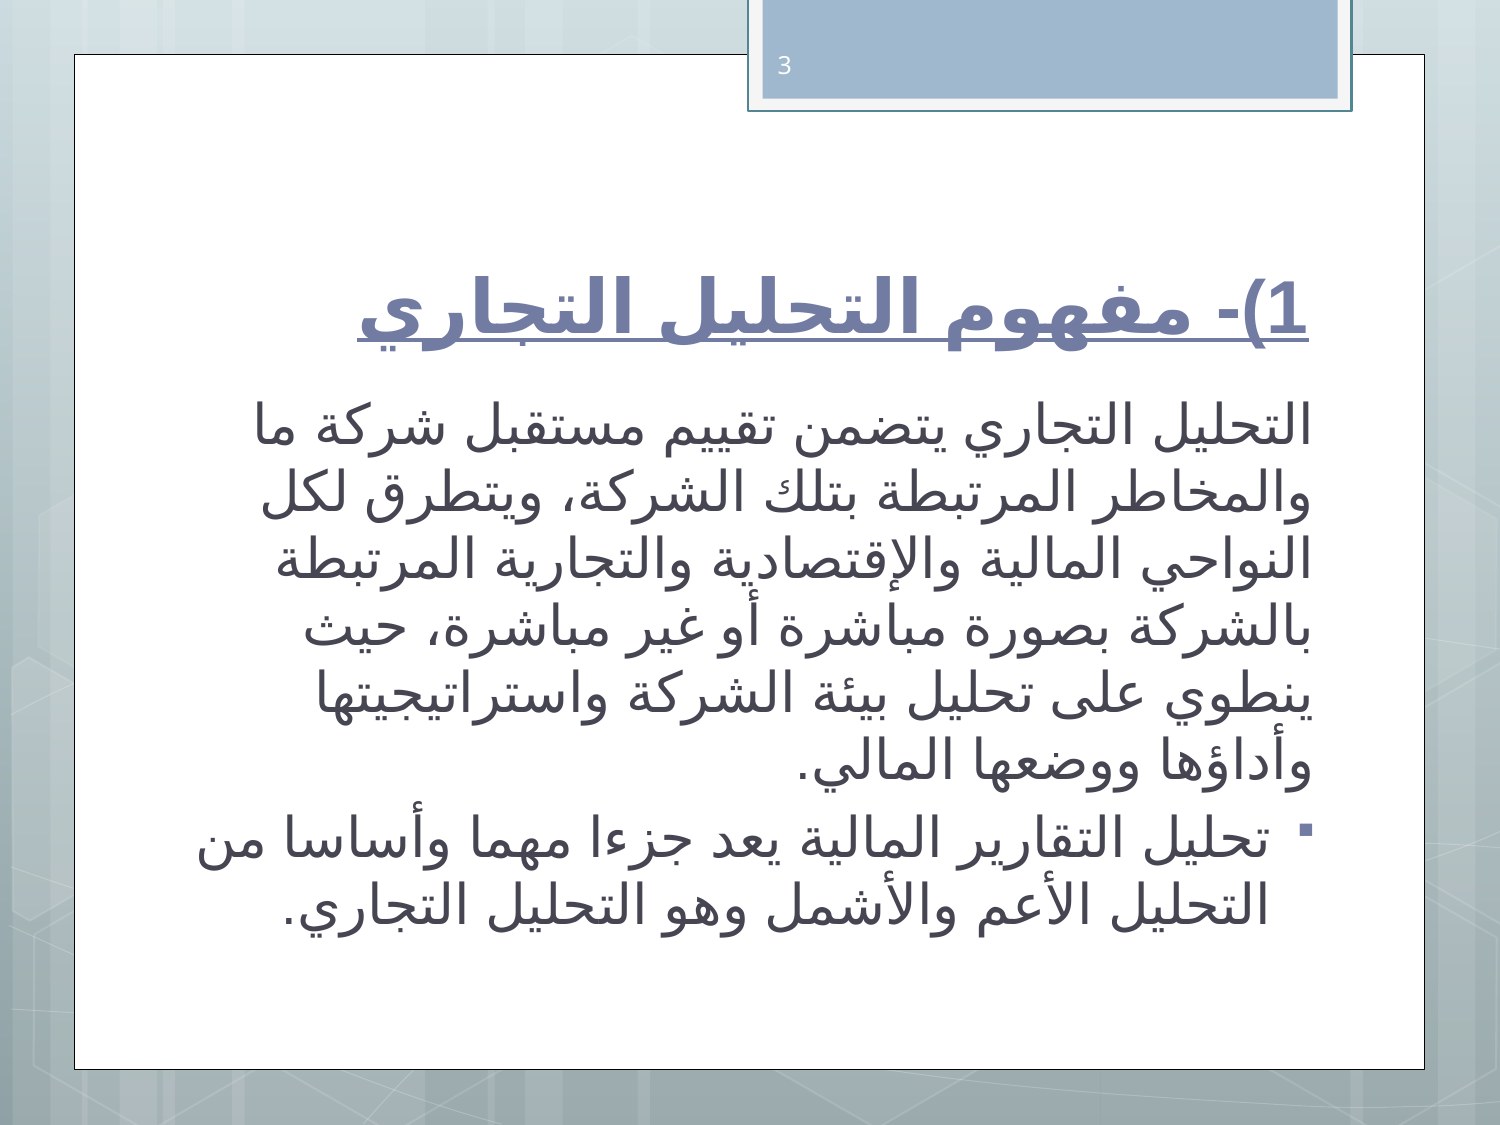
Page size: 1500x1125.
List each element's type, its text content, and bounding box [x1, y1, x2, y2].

title 1)- مفهوم التحليل التجاري [171, 168, 1324, 357]
list التحليل التجاري يتضمن تقييم مستقبل شركة ما والمخاطر المرتبطة بتلك الشركة، ويتطرق لكل النواحي المالية والإقتصادية والتجارية المرتبطة بالشركة بصورة مباشرة أو غير مباشرة، حيث ينطوي على تحليل بيئة الشركة واستراتيجيتها وأداؤها ووضعها المالي. تحليل التقارير المالية يعد جزءا مهما وأساسا من التحليل الأعم والأشمل وهو التحليل التجاري. [171, 381, 1341, 957]
slide_number 3 [762, 36, 982, 97]
